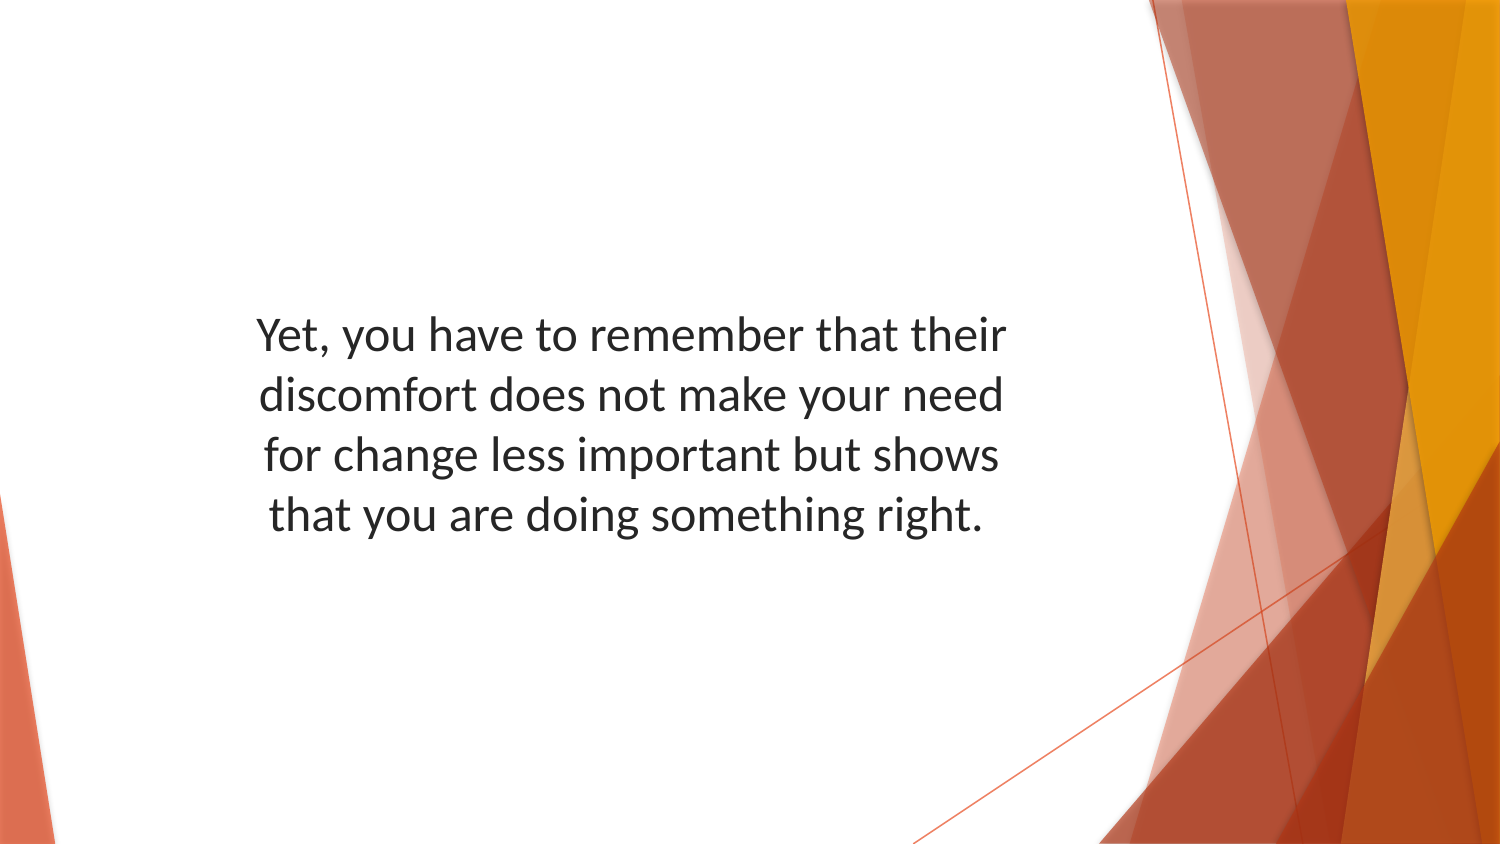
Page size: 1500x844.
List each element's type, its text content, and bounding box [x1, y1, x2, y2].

list Yet, you have to remember that their discomfort does not make your need for change less important but shows that you are doing something right. [230, 197, 1034, 647]
